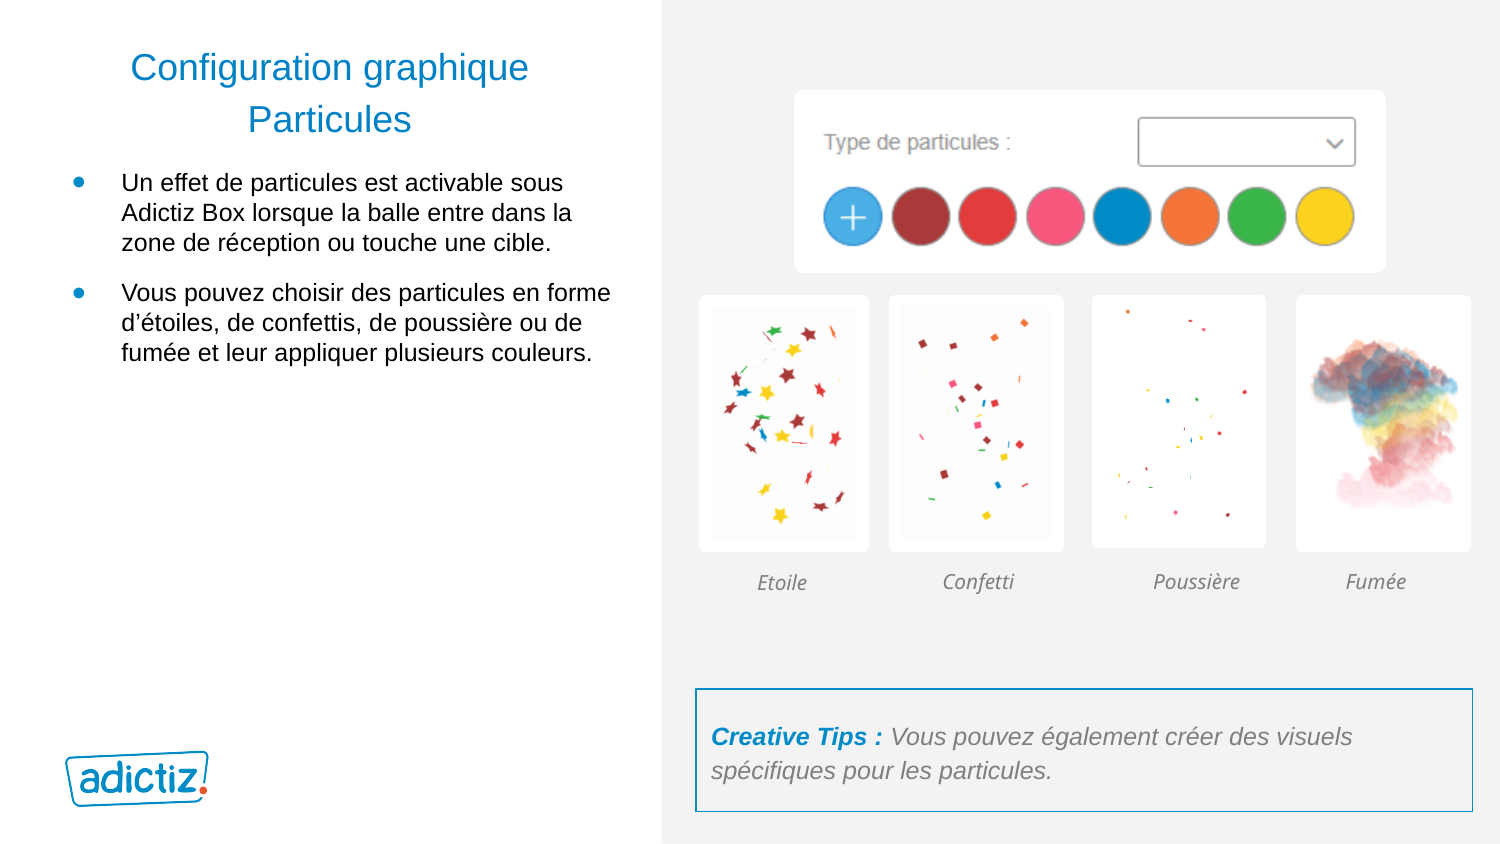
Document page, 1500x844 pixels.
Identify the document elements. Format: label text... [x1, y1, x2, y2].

picture [1103, 307, 1255, 537]
title Configuration graphique Particules [31, 24, 629, 152]
text_box Poussière [1127, 550, 1266, 603]
list Un effet de particules est activable sous Adictiz Box lorsque la balle entre dans la zone de réception ou touche une cible. Vous pouvez choisir des particules en forme d’étoiles, de confettis, de poussière ou de fumée et leur appliquer plusieurs couleurs. [31, 152, 629, 750]
text_box Confetti [927, 550, 1048, 603]
picture [1308, 307, 1459, 540]
text_box Fumée [1317, 552, 1435, 603]
text_box Creative Tips : Vous pouvez également créer des visuels spécifiques pour les particules. [696, 688, 1371, 812]
picture [812, 108, 1368, 255]
picture [59, 750, 214, 810]
text_box [1371, 688, 1473, 812]
picture [668, 308, 1093, 540]
text_box Etoile [742, 550, 827, 603]
